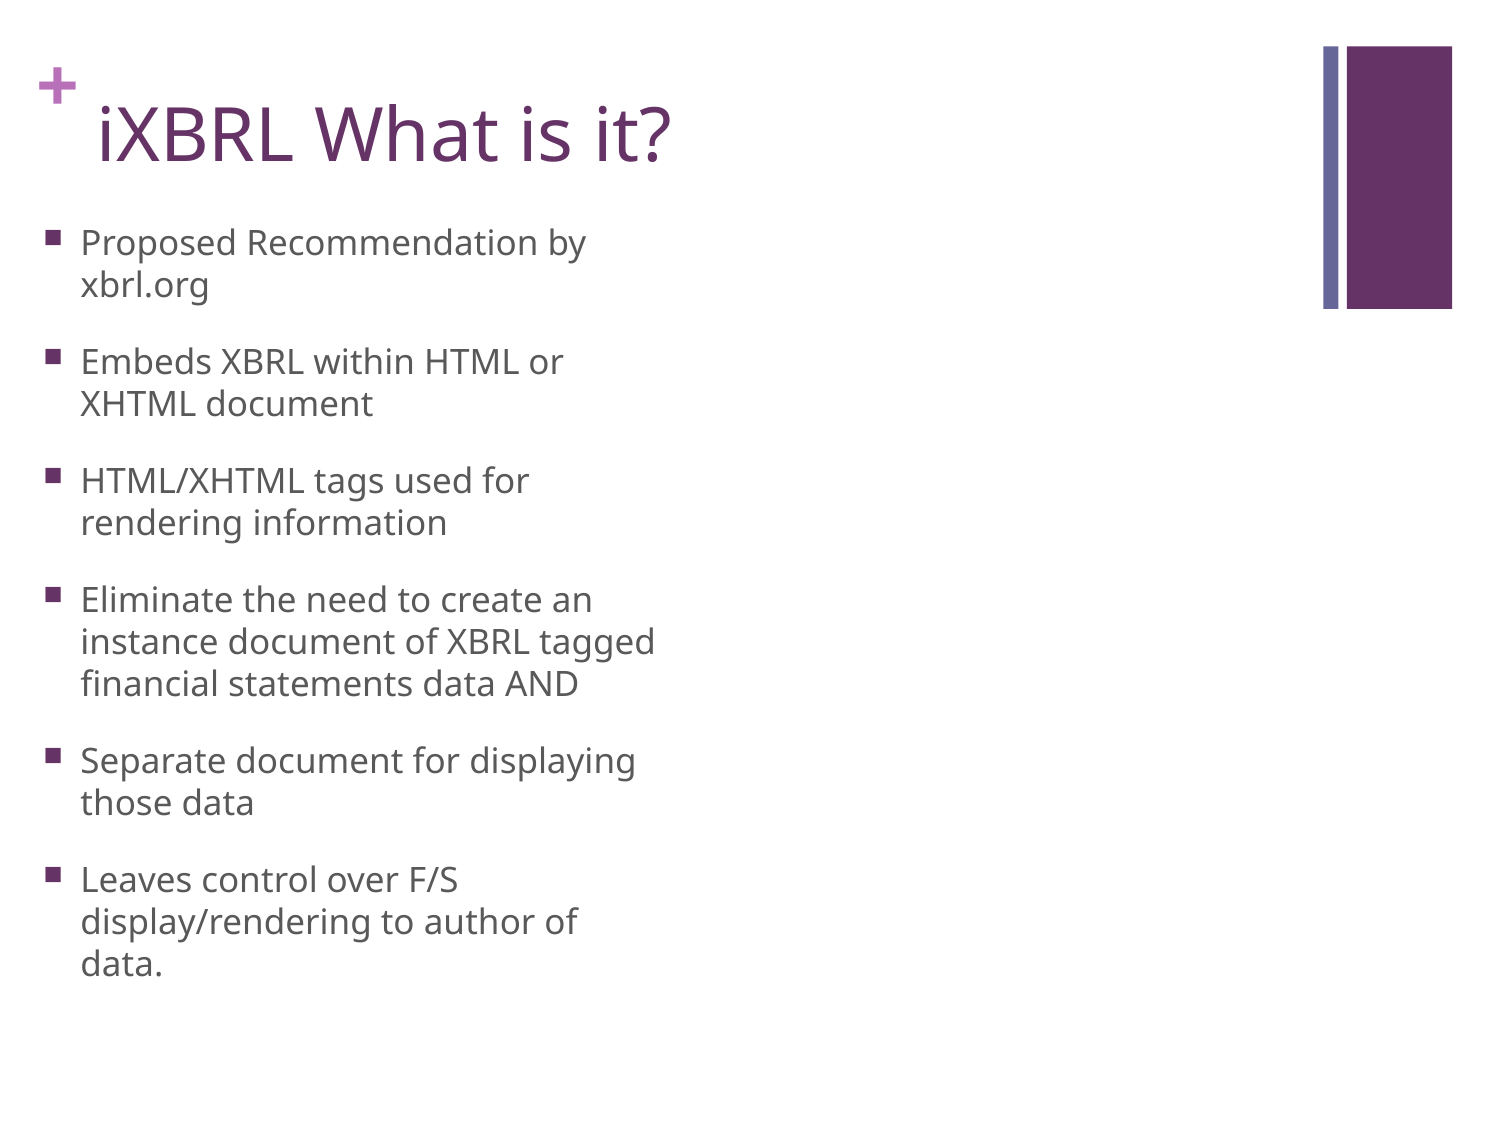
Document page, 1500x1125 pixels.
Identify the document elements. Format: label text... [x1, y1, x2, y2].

list Proposed Recommendation by xbrl.org Embeds XBRL within HTML or XHTML document HTML/XHTML tags used for rendering information Eliminate the need to create an instance document of XBRL tagged financial statements data AND Separate document for displaying those data Leaves control over F/S display/rendering to author of data. [28, 213, 673, 1005]
title iXBRL What is it? [81, 79, 1322, 213]
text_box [671, 187, 1452, 848]
